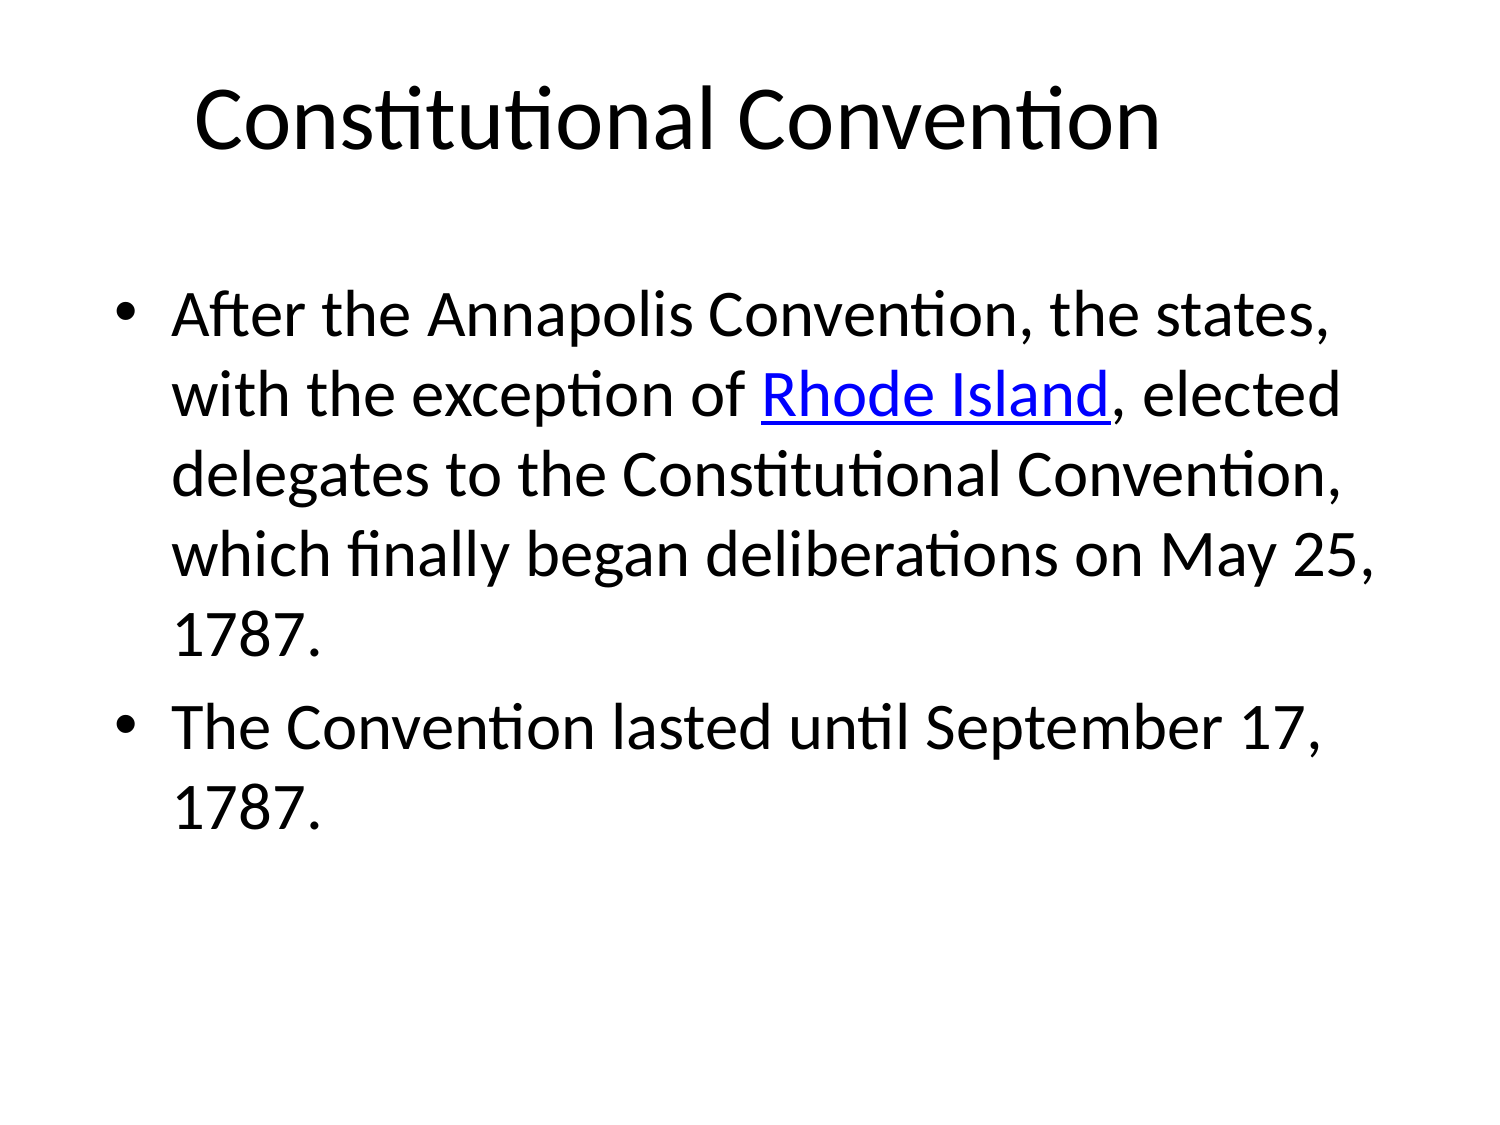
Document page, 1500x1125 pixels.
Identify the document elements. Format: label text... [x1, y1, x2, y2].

list After the Annapolis Convention, the states, with the exception of Rhode Island, elected delegates to the Constitutional Convention, which finally began deliberations on May 25, 1787. The Convention lasted until September 17, 1787. [99, 262, 1400, 988]
title Constitutional Convention [32, 37, 1347, 188]
